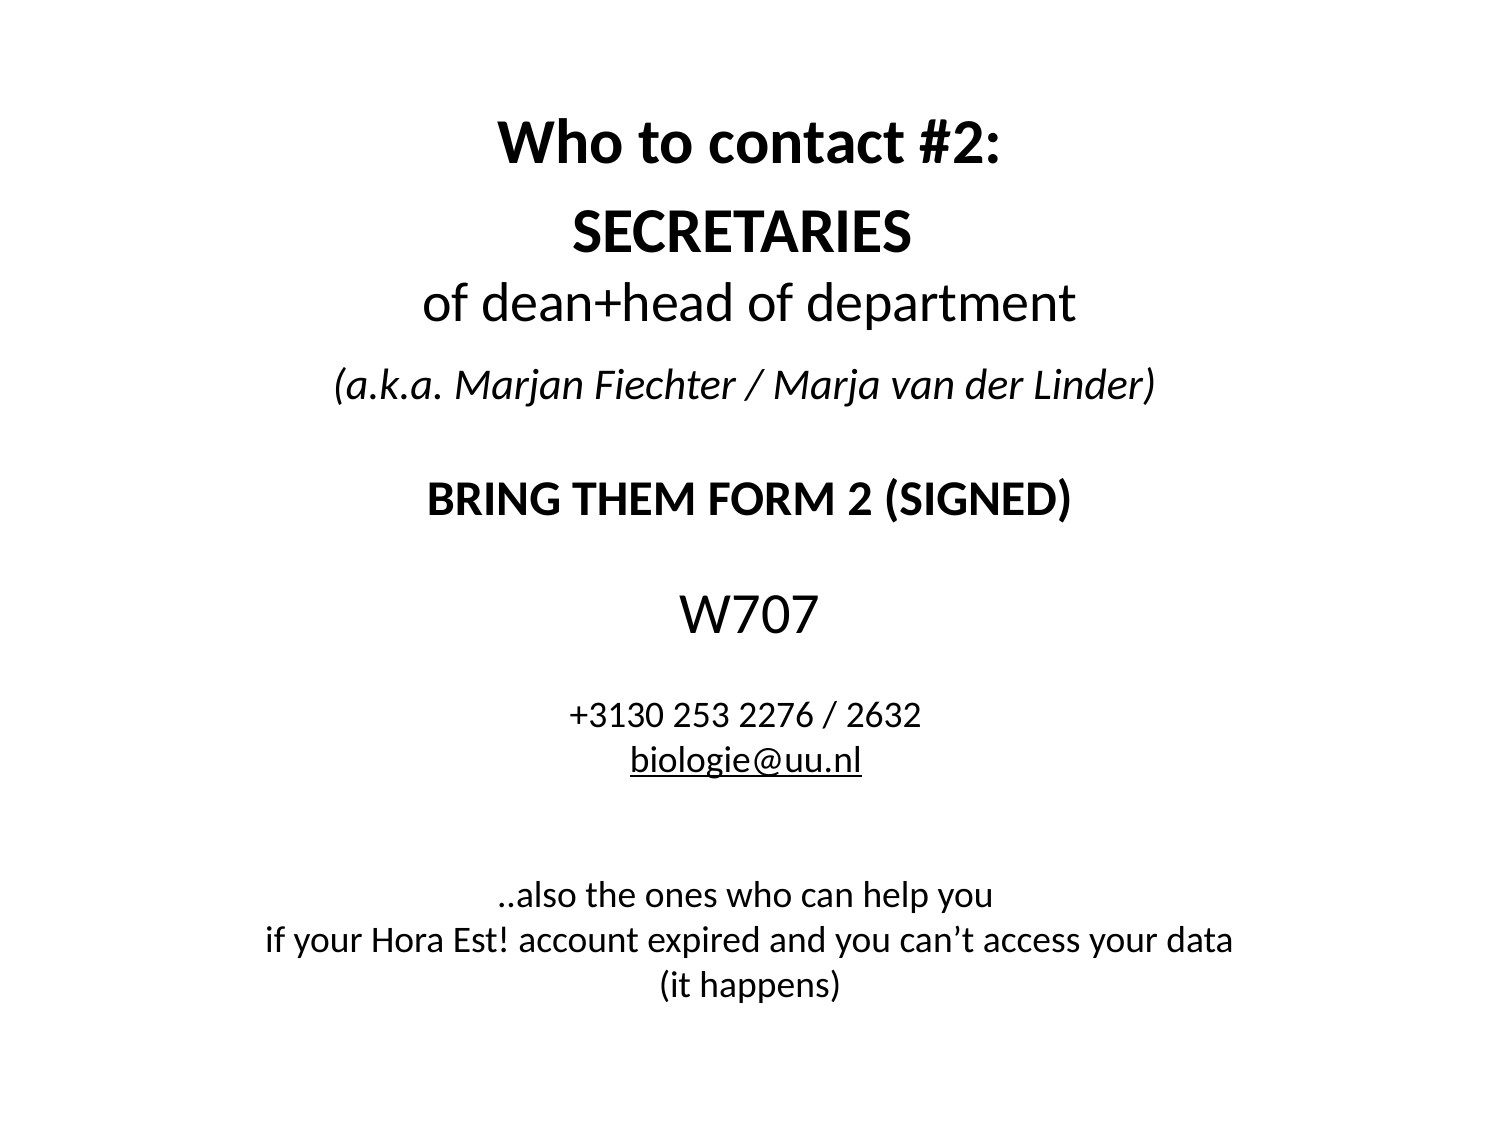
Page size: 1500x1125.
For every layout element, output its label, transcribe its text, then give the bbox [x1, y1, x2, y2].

text_box Who to contact #2: SECRETARIES of dean+head of department (a.k.a. Marjan Fiechter / Marja van der Linder) [0, 92, 1500, 397]
text_box BRING THEM FORM 2 (SIGNED) W707 +3130 253 2276 / 2632 biologie@uu.nl ..also the ones who can help you if your Hora Est! account expired and you can’t access your data (it happens) [0, 397, 1500, 1013]
